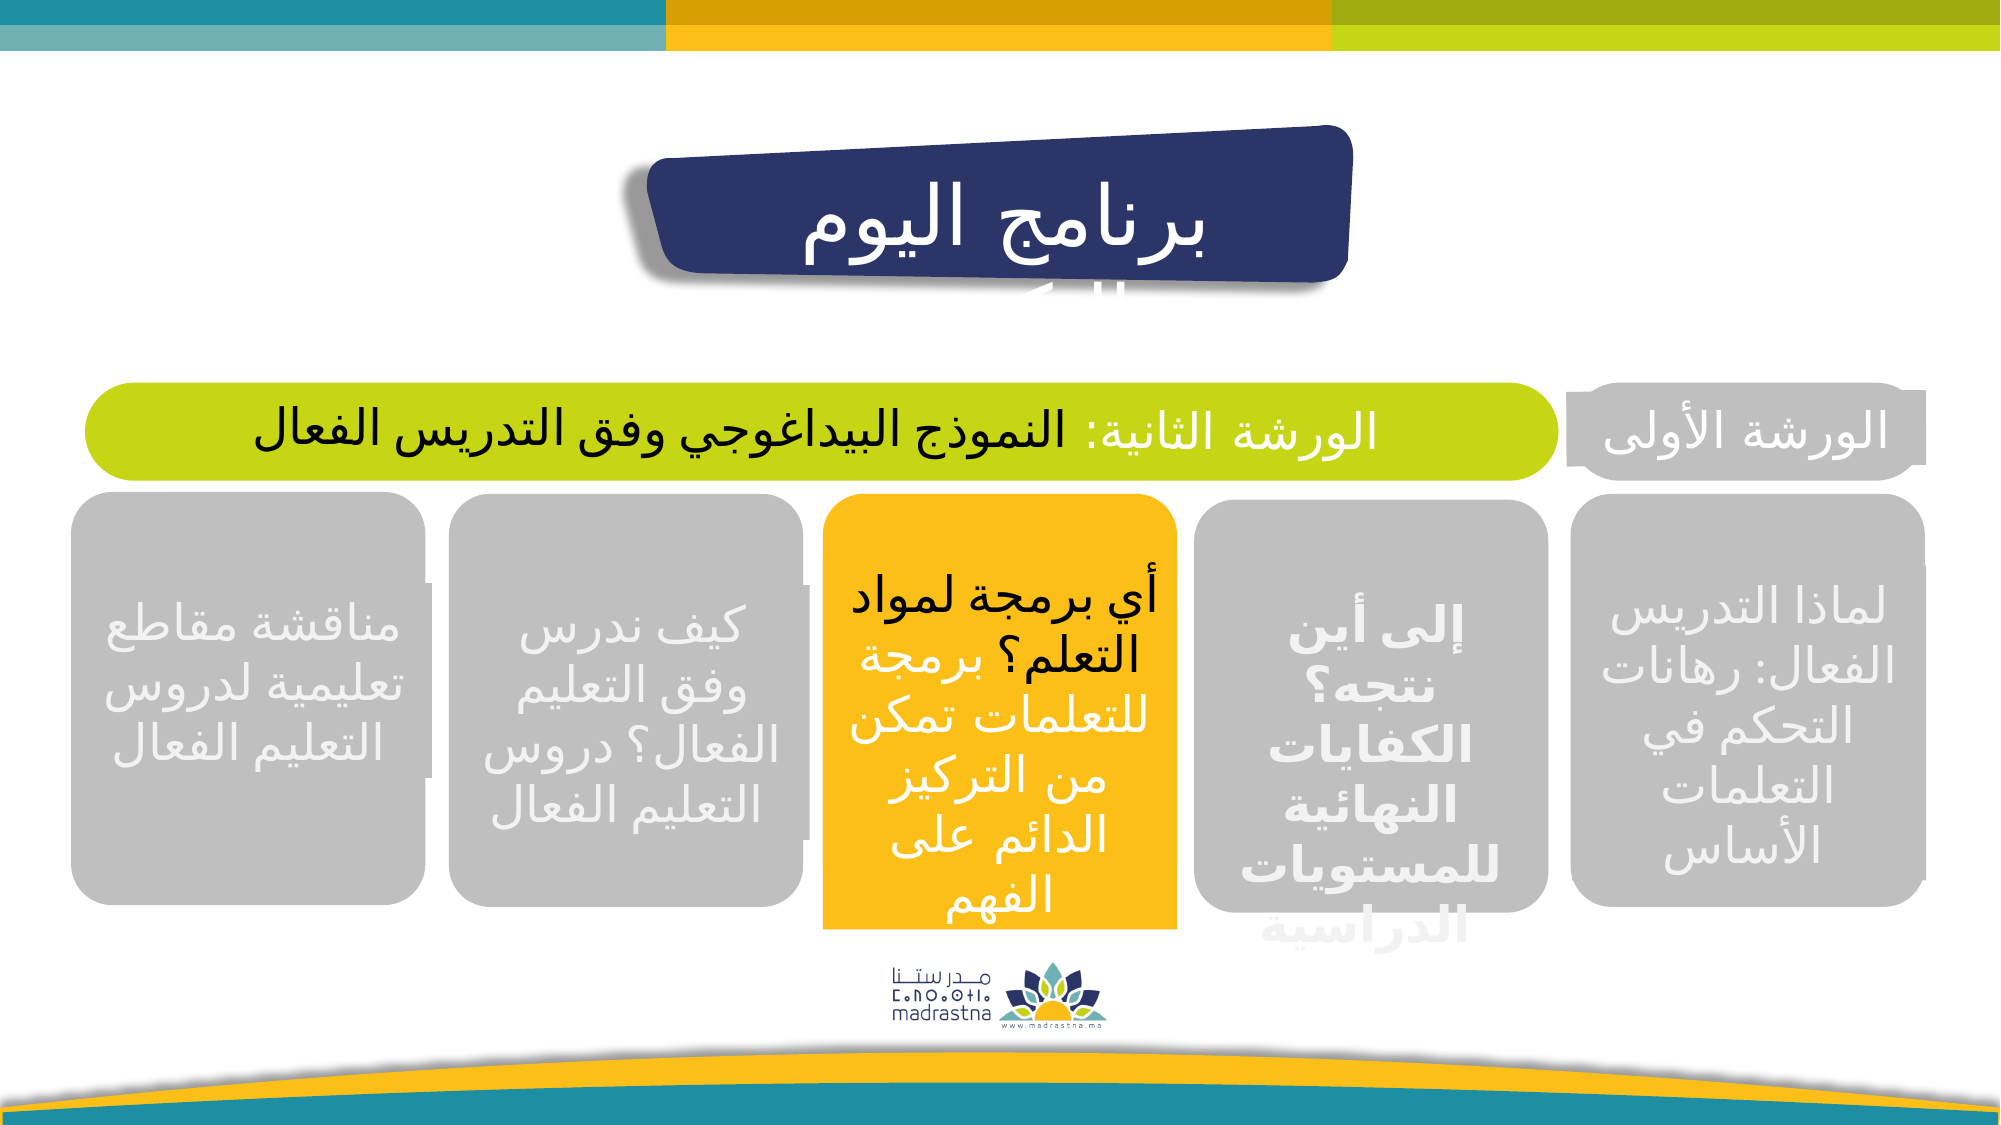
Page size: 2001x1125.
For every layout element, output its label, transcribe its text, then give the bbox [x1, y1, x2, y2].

text_box [116, 382, 1540, 393]
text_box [0, 0, 2000, 52]
text_box [95, 462, 1542, 481]
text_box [646, 100, 1354, 296]
text_box [1573, 881, 1922, 907]
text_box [0, 1052, 2000, 1125]
text_box [1570, 493, 1925, 872]
text_box [1194, 499, 1549, 585]
text_box الورشة الثانية: النموذج البيداغوجي وفق التدريس الفعال [84, 386, 1559, 469]
text_box [1585, 465, 1912, 481]
text_box أي برمجة لمواد التعلم؟ برمجة للتعلمات تمكن من التركيز الدائم على الفهم [822, 554, 1178, 930]
text_box لماذا التدريس الفعال: رهانات التحكم في التعلمات الأساس [1571, 565, 1927, 881]
text_box كيف ندرس وفق التعليم الفعال؟ دروس التعليم الفعال [455, 585, 810, 840]
text_box إلى أين نتجه؟ الكفايات النهائية للمستويات الدراسية [1194, 585, 1549, 960]
text_box مناقشة مقاطع تعليمية لدروس التعليم الفعال [77, 583, 432, 778]
text_box [1592, 382, 1902, 391]
text_box [448, 493, 804, 907]
text_box الورشة الأولى [1566, 390, 1927, 467]
picture [893, 962, 1107, 1028]
text_box [71, 491, 426, 906]
text_box [822, 493, 1178, 554]
